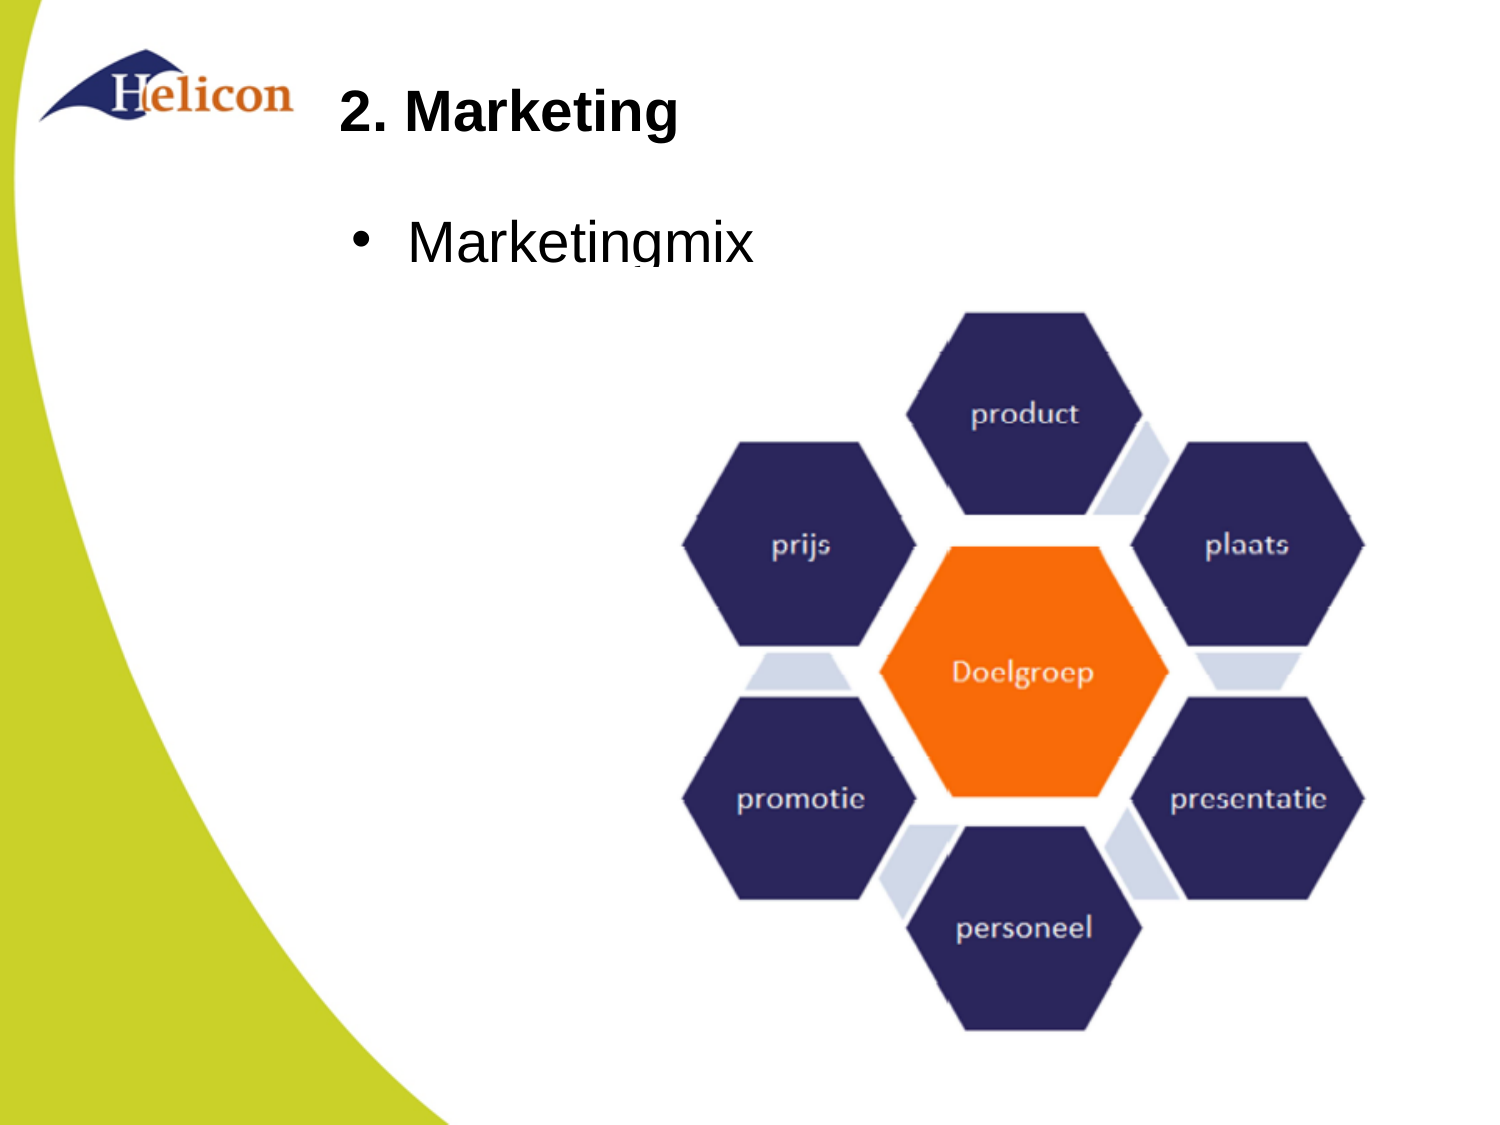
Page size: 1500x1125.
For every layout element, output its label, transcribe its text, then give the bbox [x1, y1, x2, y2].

picture [0, 0, 1500, 1125]
list Marketingmix [336, 196, 1425, 1005]
title 2. Marketing [324, 54, 1415, 161]
